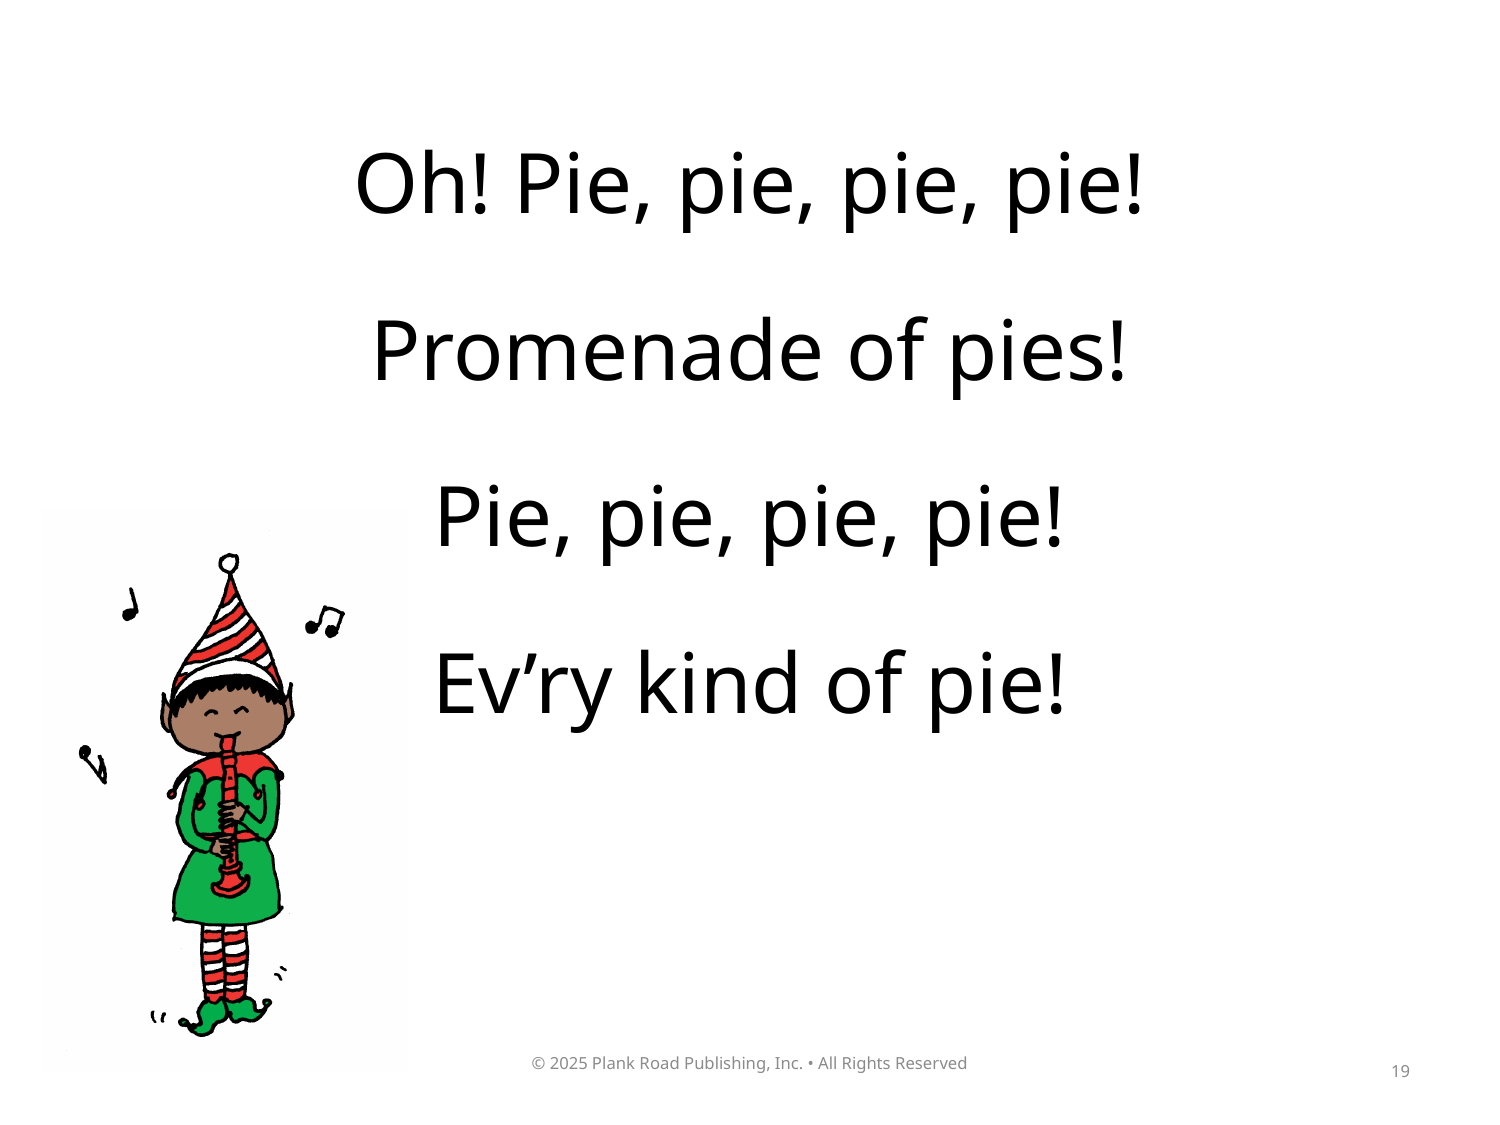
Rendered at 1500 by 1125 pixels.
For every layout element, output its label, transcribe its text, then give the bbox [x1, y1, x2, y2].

list Oh! Pie, pie, pie, pie! Promenade of pies! Pie, pie, pie, pie! Ev’ry kind of pie! [75, 72, 1425, 811]
picture [42, 509, 408, 1073]
slide_number 19 [1074, 1042, 1425, 1103]
